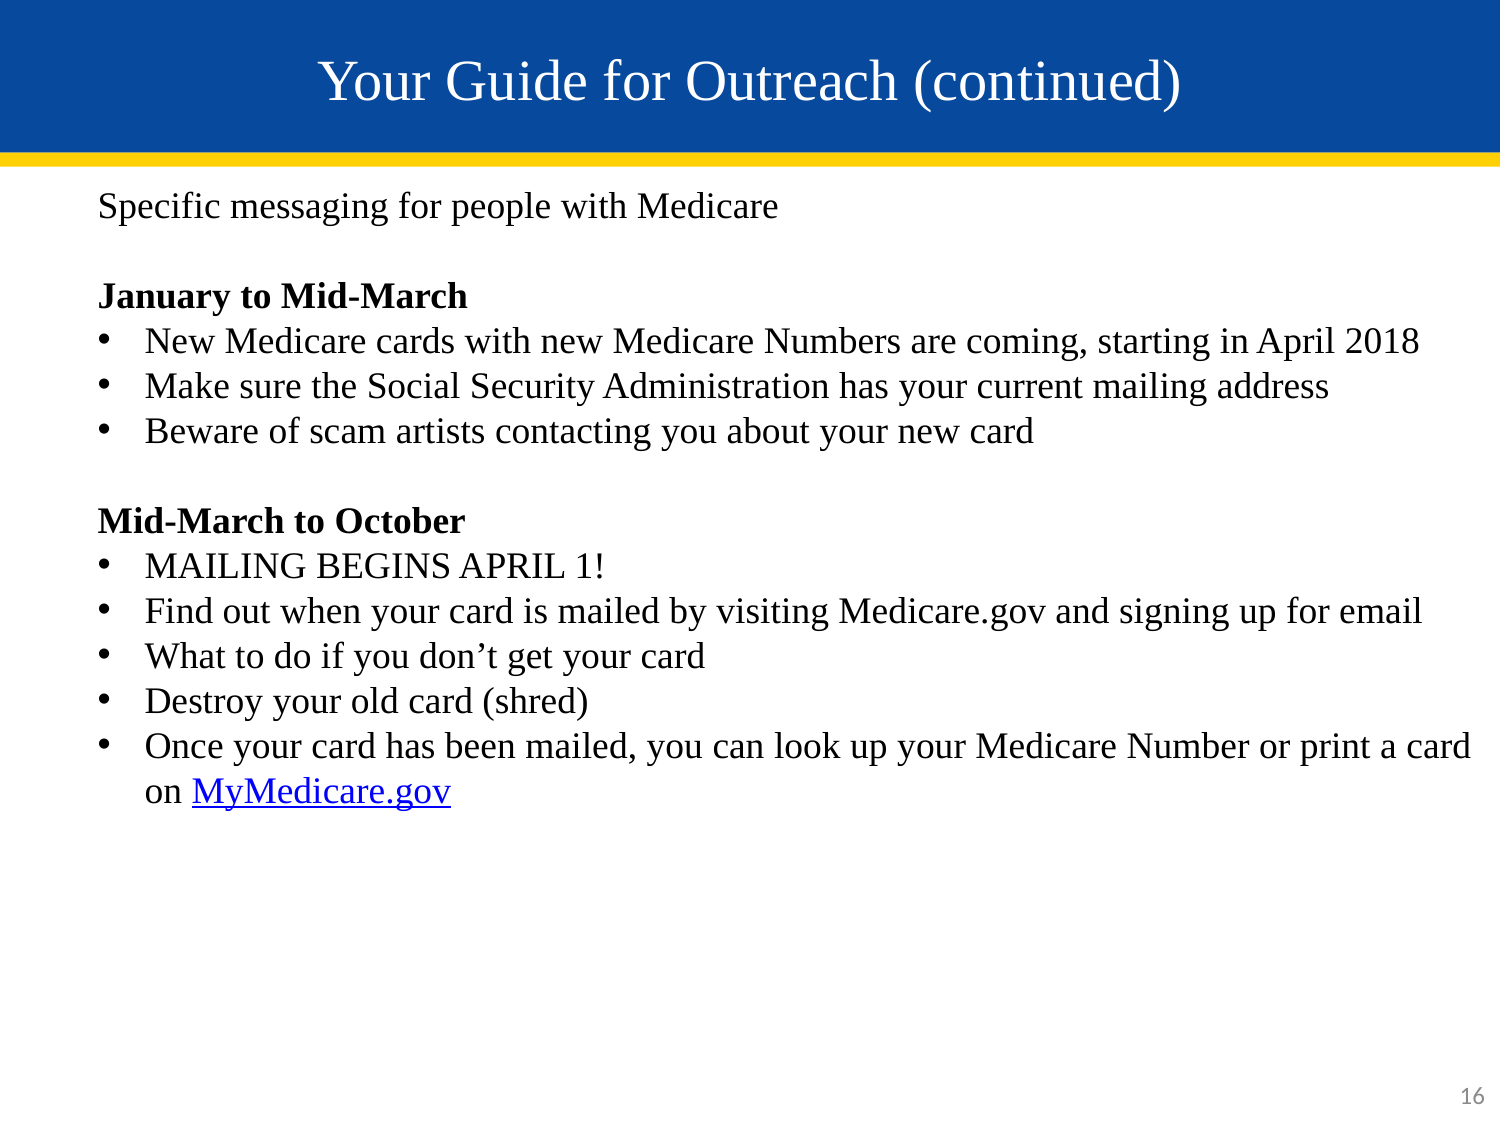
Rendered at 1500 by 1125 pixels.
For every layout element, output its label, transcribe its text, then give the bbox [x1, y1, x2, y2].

title Your Guide for Outreach (continued) [287, 42, 1213, 181]
list Specific messaging for people with Medicare January to Mid-March New Medicare cards with new Medicare Numbers are coming, starting in April 2018 Make sure the Social Security Administration has your current mailing address Beware of scam artists contacting you about your new card Mid-March to October MAILING BEGINS APRIL 1! Find out when your card is mailed by visiting Medicare.gov and signing up for email What to do if you don’t get your card Destroy your old card (shred) Once your card has been mailed, you can look up your Medicare Number or print a card on MyMedicare.gov [97, 181, 1500, 863]
slide_number 16 [1149, 1064, 1500, 1125]
